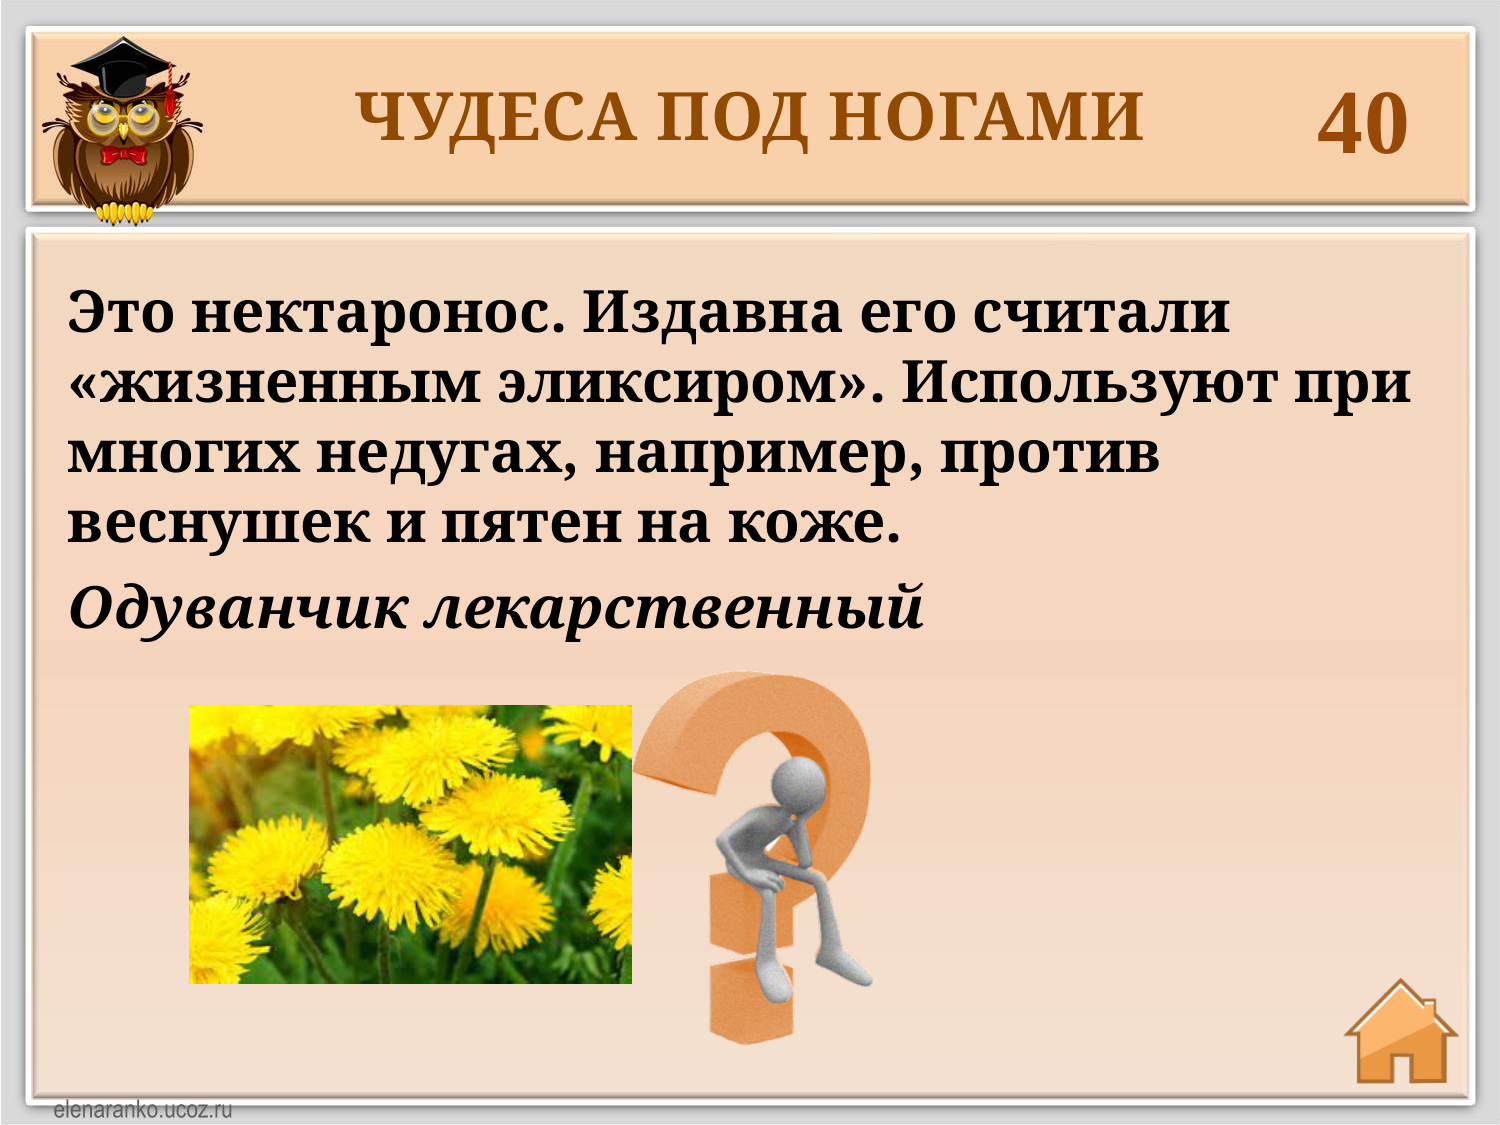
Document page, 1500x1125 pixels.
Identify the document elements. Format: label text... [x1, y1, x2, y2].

picture [0, 0, 1500, 1125]
text_box Это нектаронос. Издавна его считали «жизненным эликсиром». Используют при многих недугах, например, против веснушек и пятен на коже. [53, 267, 1447, 562]
text_box Одуванчик лекарственный [53, 562, 1447, 648]
text_box 40 [1281, 54, 1447, 180]
text_box ЧУДЕСА ПОД НОГАМИ [218, 66, 1281, 161]
